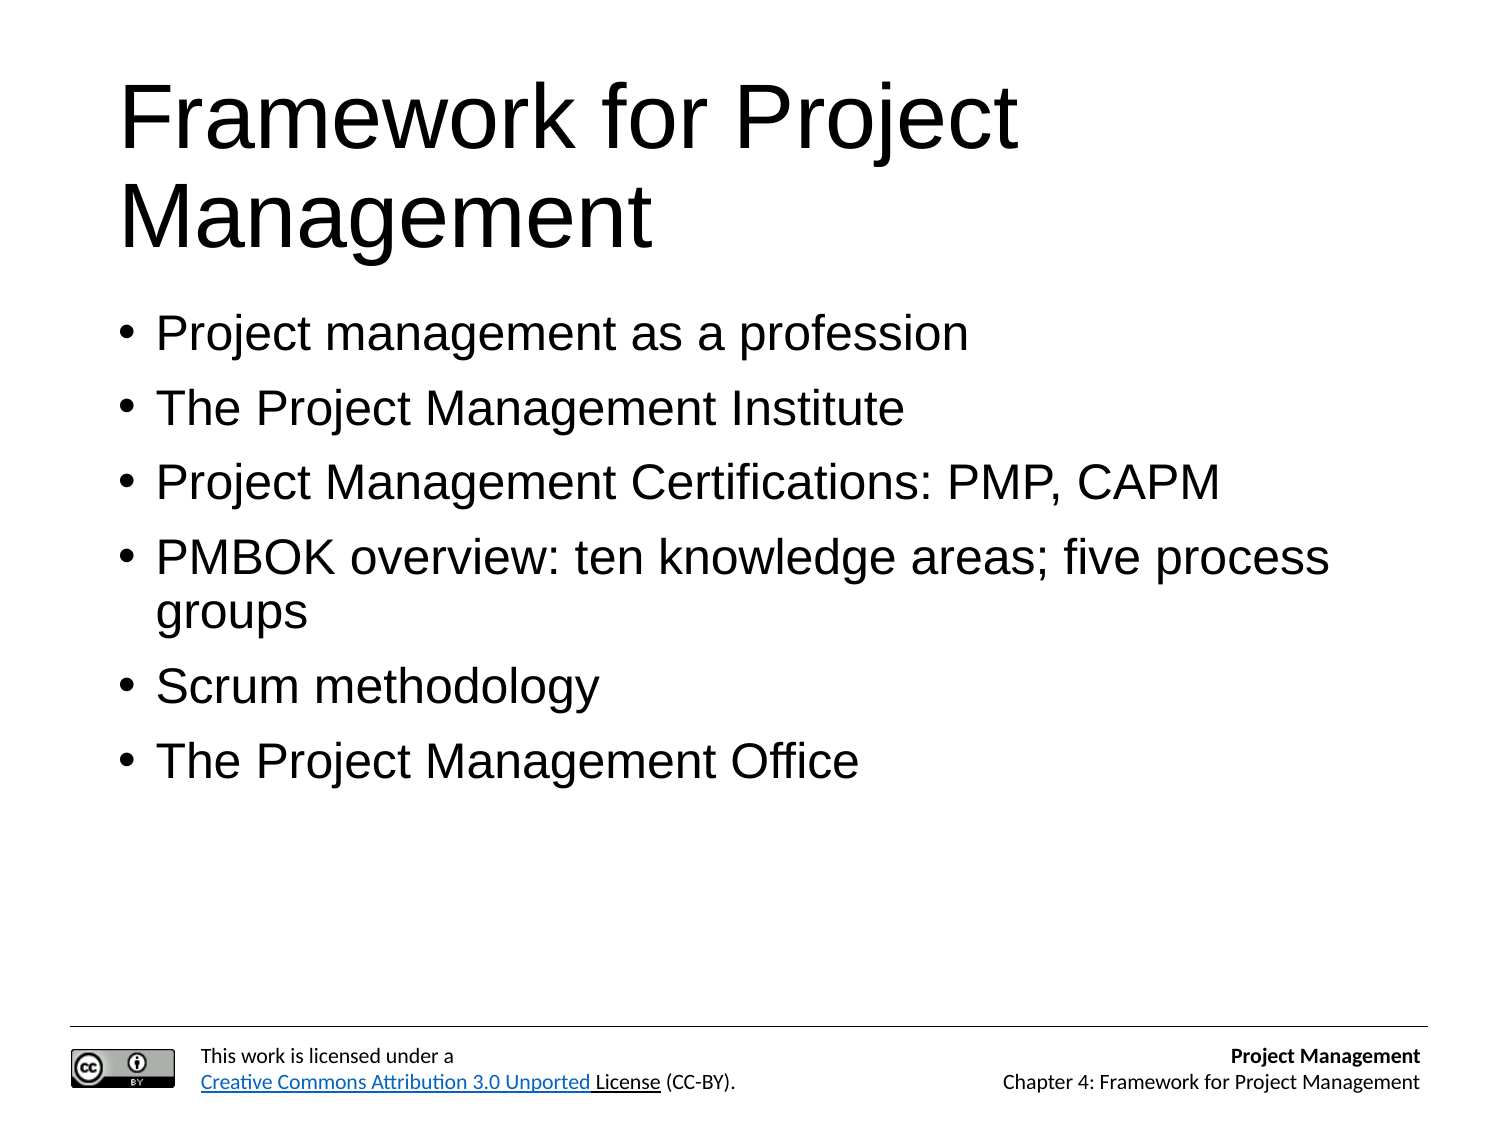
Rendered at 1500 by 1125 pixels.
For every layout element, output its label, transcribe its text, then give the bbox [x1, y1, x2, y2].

picture [71, 1049, 175, 1088]
title Framework for Project Management [103, 59, 1397, 278]
list Project management as a profession The Project Management Institute Project Management Certifications: PMP, CAPM PMBOK overview: ten knowledge areas; five process groups Scrum methodology The Project Management Office [103, 299, 1397, 1014]
